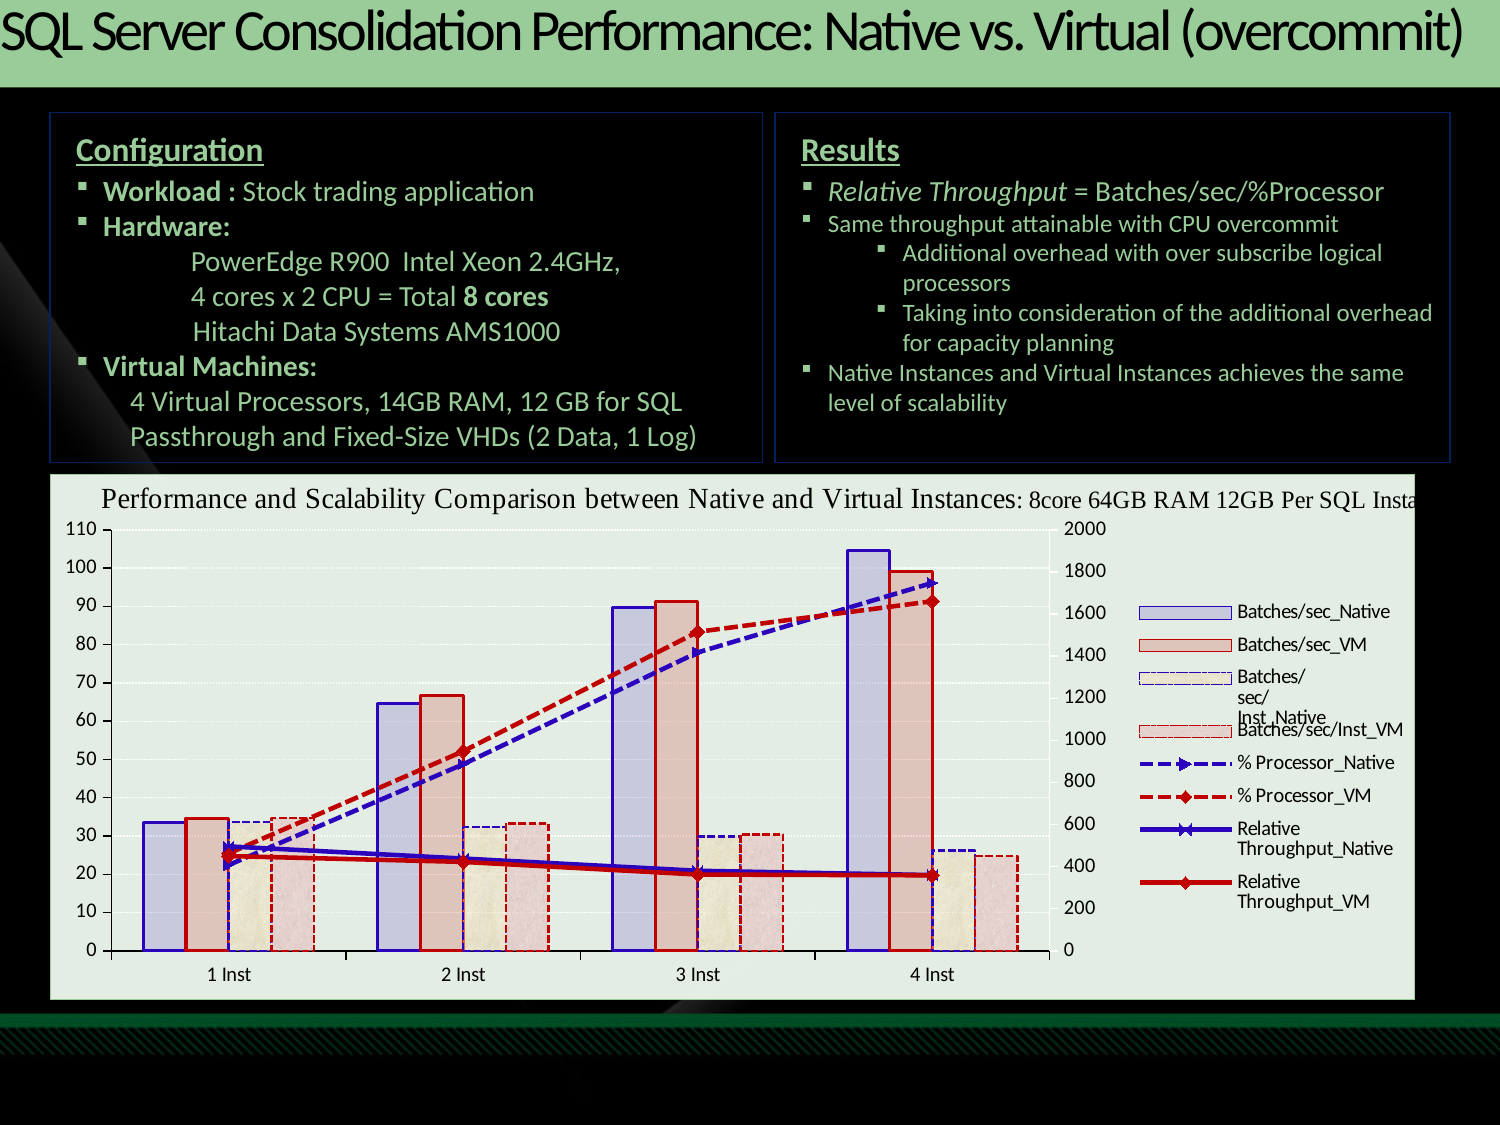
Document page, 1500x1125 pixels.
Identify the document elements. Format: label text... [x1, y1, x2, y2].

picture [0, 88, 1500, 1125]
chart [49, 474, 1451, 1001]
text_box Configuration Workload : Stock trading application Hardware: PowerEdge R900 Intel Xeon 2.4GHz, 4 cores x 2 CPU = Total 8 cores Hitachi Data Systems AMS1000 Virtual Machines: 4 Virtual Processors, 14GB RAM, 12 GB for SQL Passthrough and Fixed-Size VHDs (2 Data, 1 Log) [50, 112, 763, 463]
title SQL Server Consolidation Performance: Native vs. Virtual (overcommit) [0, 0, 1500, 88]
text_box Results Relative Throughput = Batches/sec/%Processor Same throughput attainable with CPU overcommit Additional overhead with over subscribe logical processors Taking into consideration of the additional overhead for capacity planning Native Instances and Virtual Instances achieves the same level of scalability [774, 112, 1450, 463]
